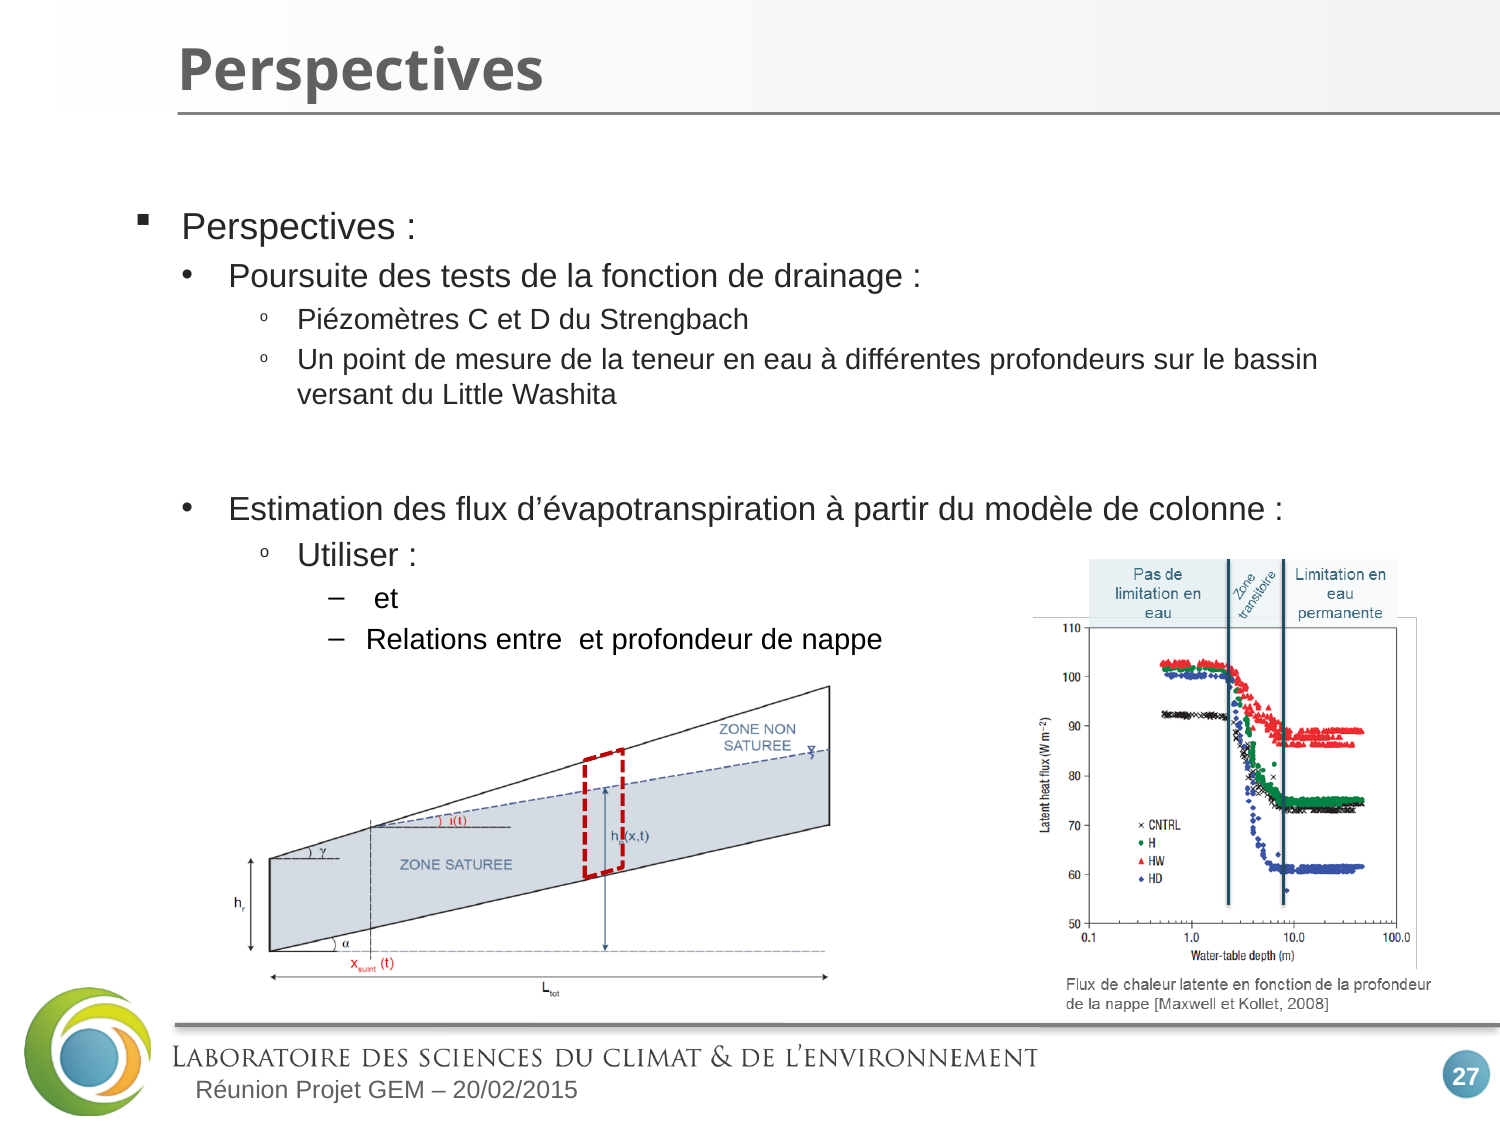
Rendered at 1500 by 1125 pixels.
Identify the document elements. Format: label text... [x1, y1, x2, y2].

picture [1033, 514, 1448, 1022]
title Perspectives [162, 24, 1403, 85]
text_box Réunion Projet GEM – 20/02/2015 [180, 1058, 656, 1119]
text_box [229, 681, 837, 1003]
picture [1438, 1046, 1500, 1109]
picture [24, 987, 151, 1116]
